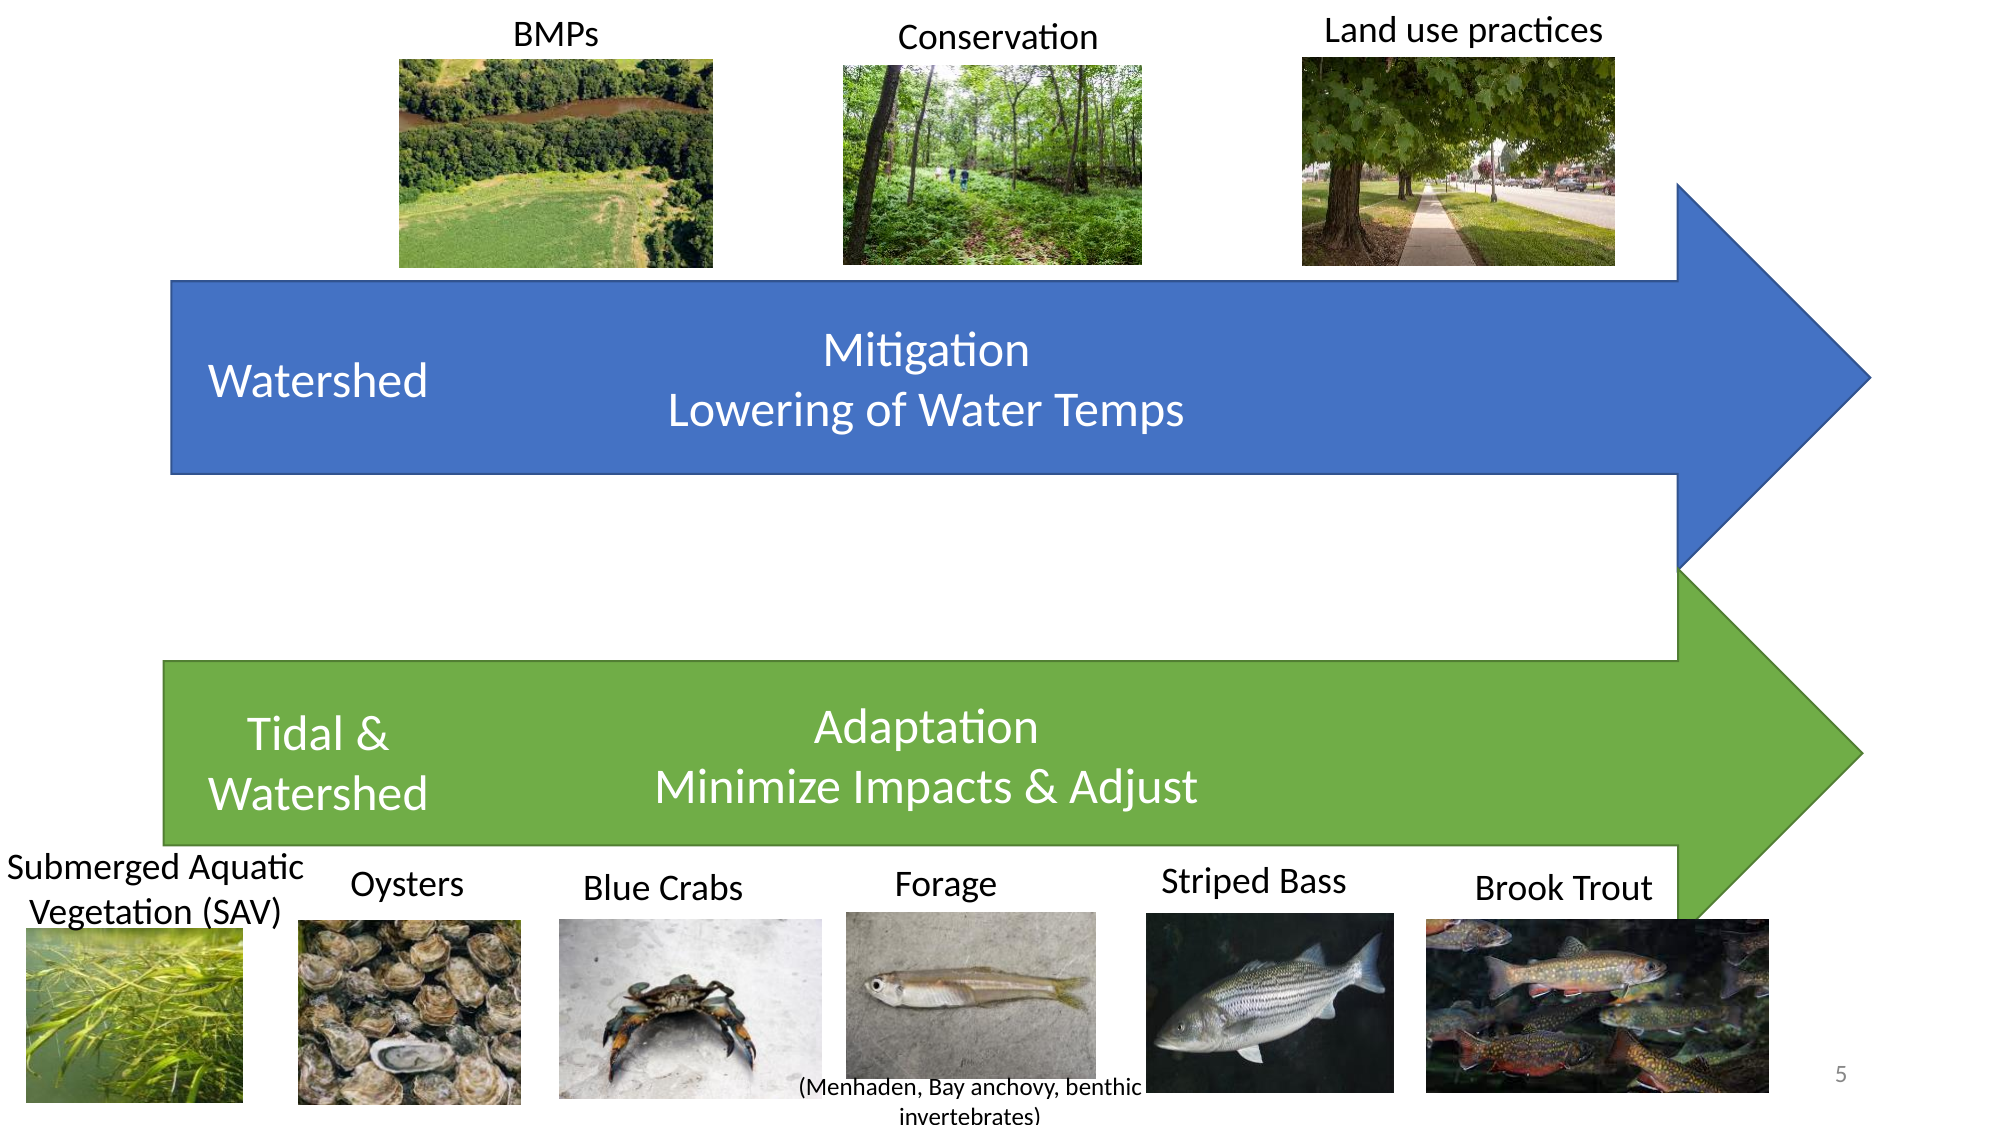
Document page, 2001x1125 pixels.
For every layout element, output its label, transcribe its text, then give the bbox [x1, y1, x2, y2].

text_box Conservation [883, 4, 1117, 64]
picture [1145, 912, 1395, 1093]
text_box [171, 185, 1871, 571]
picture [399, 59, 713, 269]
picture [1425, 919, 1770, 1094]
picture [843, 65, 1143, 265]
text_box Adaptation Minimize Impacts & Adjust [555, 686, 1298, 822]
text_box Brook Trout [1291, 855, 1837, 916]
picture [25, 927, 243, 1103]
picture [298, 920, 521, 1105]
text_box BMPs [376, 1, 736, 62]
text_box Submerged Aquatic Vegetation (SAV) [0, 834, 404, 940]
text_box Forage [783, 851, 1110, 912]
text_box Striped Bass [1146, 848, 1363, 909]
text_box [163, 568, 1863, 855]
slide_number 5 [1412, 1042, 1863, 1103]
text_box Land use practices [1309, 0, 1624, 57]
text_box Blue Crabs [555, 855, 772, 916]
picture [559, 919, 822, 1099]
picture [1301, 57, 1615, 267]
text_box Mitigation Lowering of Water Temps [555, 309, 1298, 445]
text_box (Menhaden, Bay anchovy, benthic invertebrates) [783, 1063, 1158, 1125]
text_box Oysters [299, 851, 516, 912]
text_box Watershed [158, 339, 478, 415]
text_box Tidal & Watershed [158, 693, 478, 829]
picture [846, 912, 1096, 1079]
